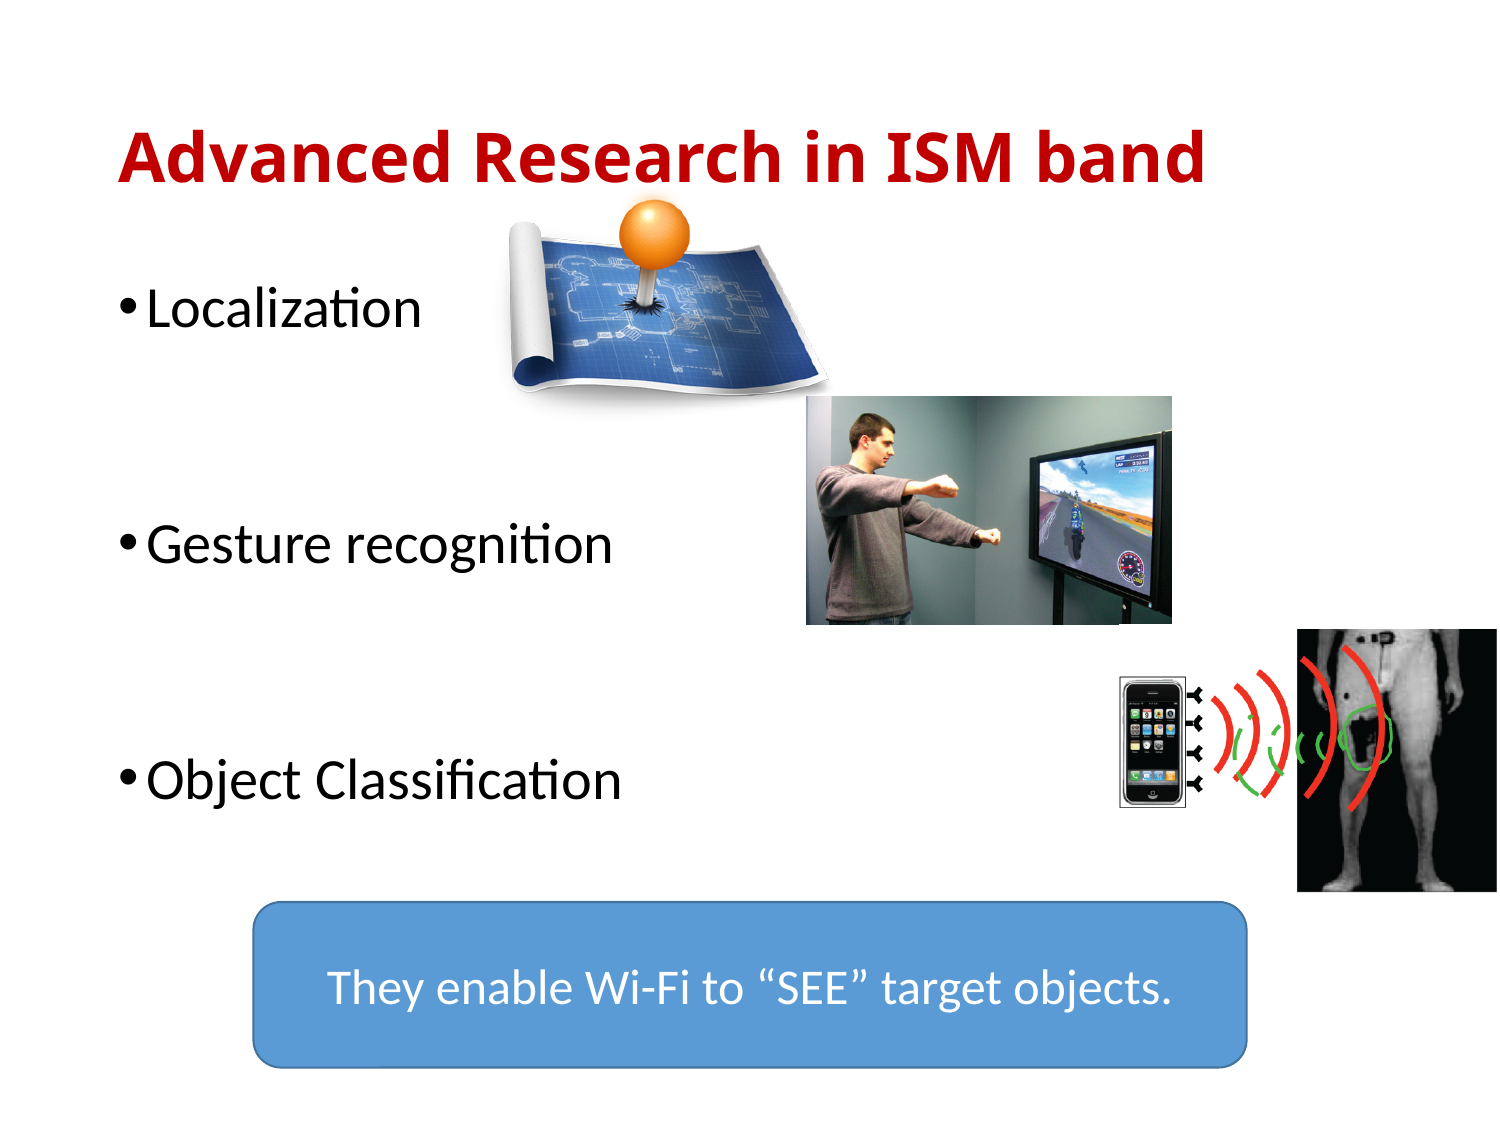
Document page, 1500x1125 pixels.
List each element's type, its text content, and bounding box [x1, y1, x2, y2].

picture [467, 124, 1500, 896]
list Localization Gesture recognition Object Classification [103, 270, 1397, 984]
text_box They enable Wi-Fi to “SEE” target objects. [252, 900, 1248, 1069]
text_box Advanced Research in ISM band [103, 52, 1397, 270]
